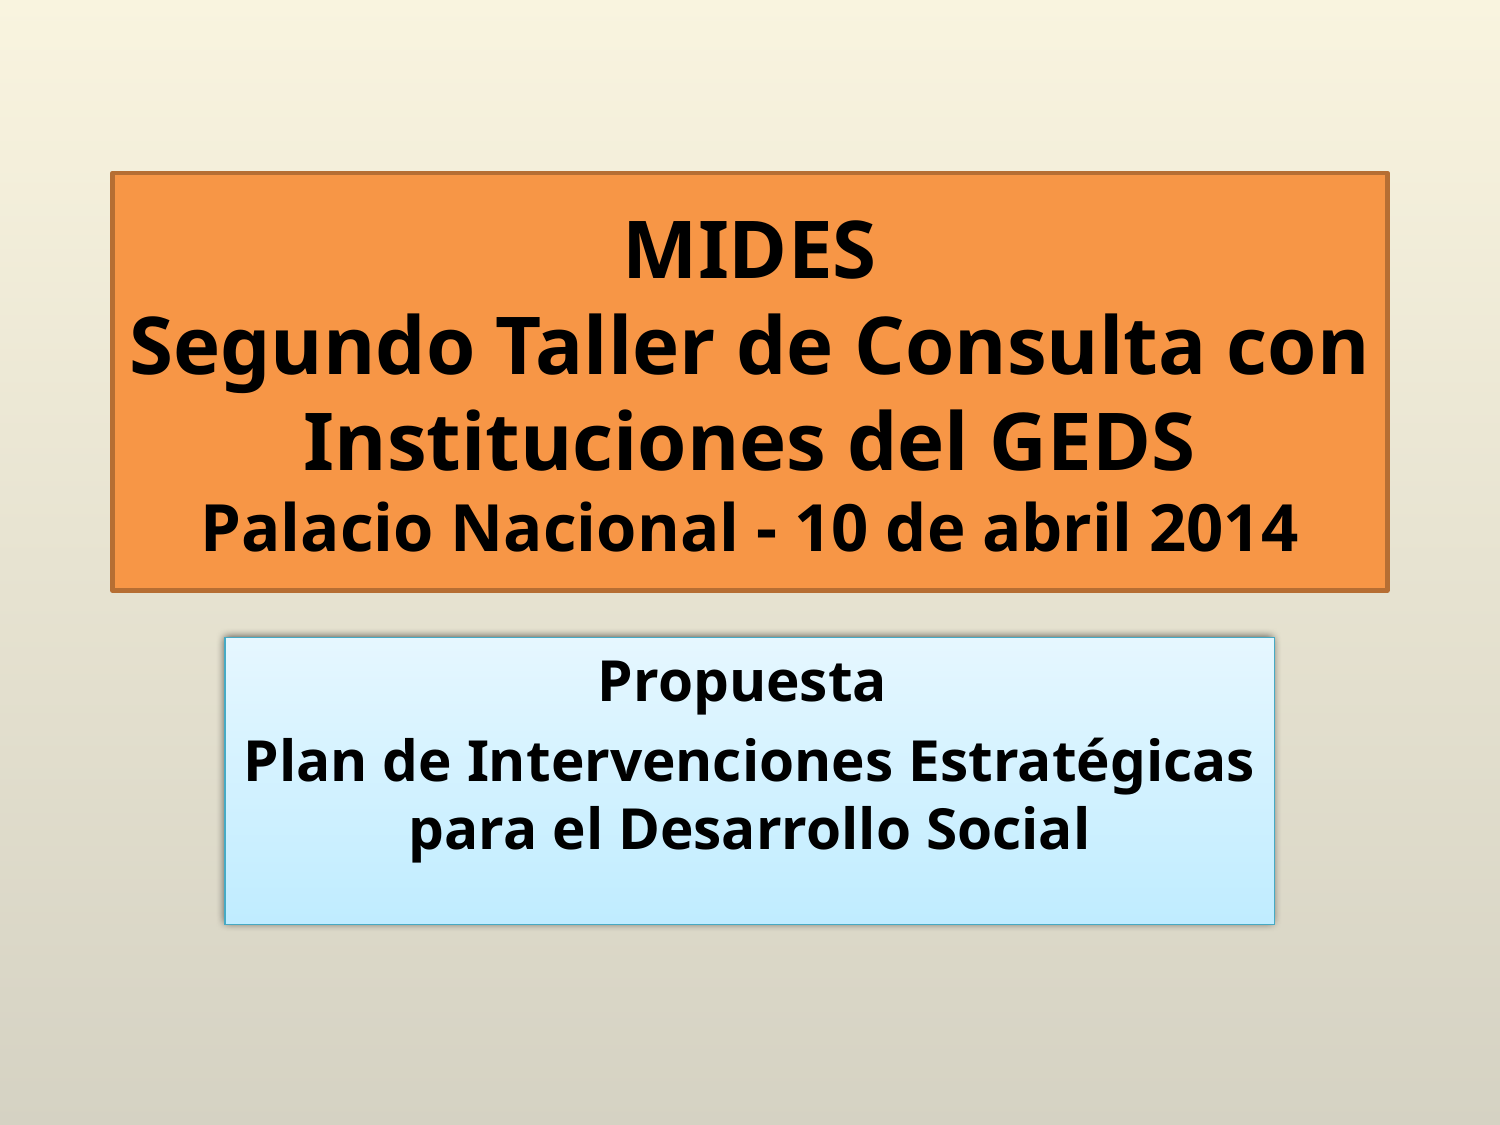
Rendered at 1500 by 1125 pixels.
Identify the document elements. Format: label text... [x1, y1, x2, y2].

title MIDES Segundo Taller de Consulta con Instituciones del GEDS Palacio Nacional - 10 de abril 2014 [110, 171, 1390, 593]
subtitle Propuesta Plan de Intervenciones Estratégicas para el Desarrollo Social [224, 637, 1275, 925]
